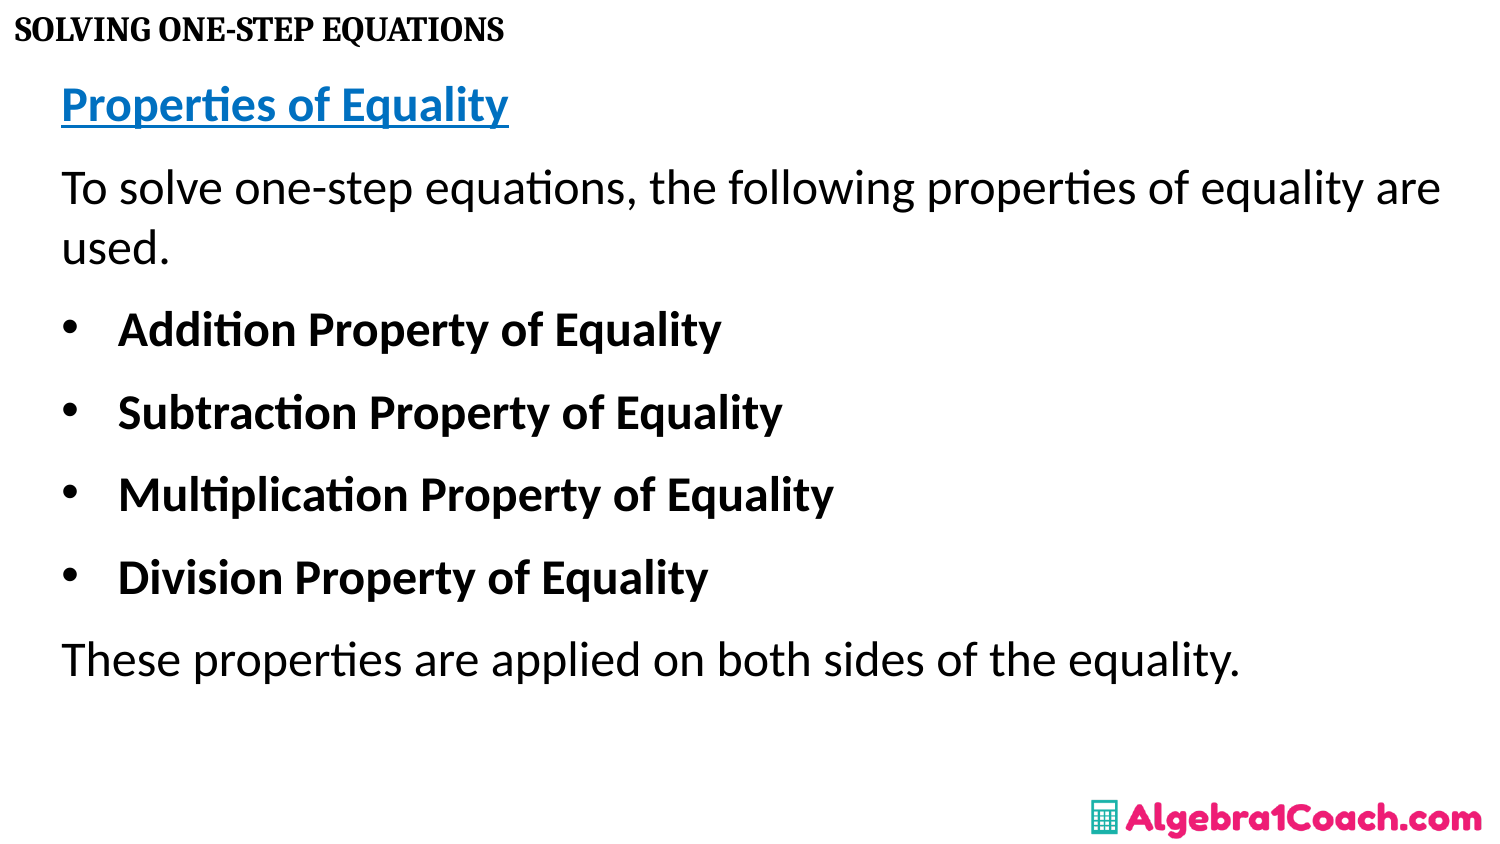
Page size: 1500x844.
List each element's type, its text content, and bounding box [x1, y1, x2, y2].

list Properties of Equality To solve one-step equations, the following properties of equality are used. Addition Property of Equality Subtraction Property of Equality Multiplication Property of Equality Division Property of Equality These properties are applied on both sides of the equality. [46, 64, 1472, 797]
picture [1074, 795, 1492, 844]
text_box SOLVING ONE-STEP EQUATIONS [0, 0, 550, 57]
